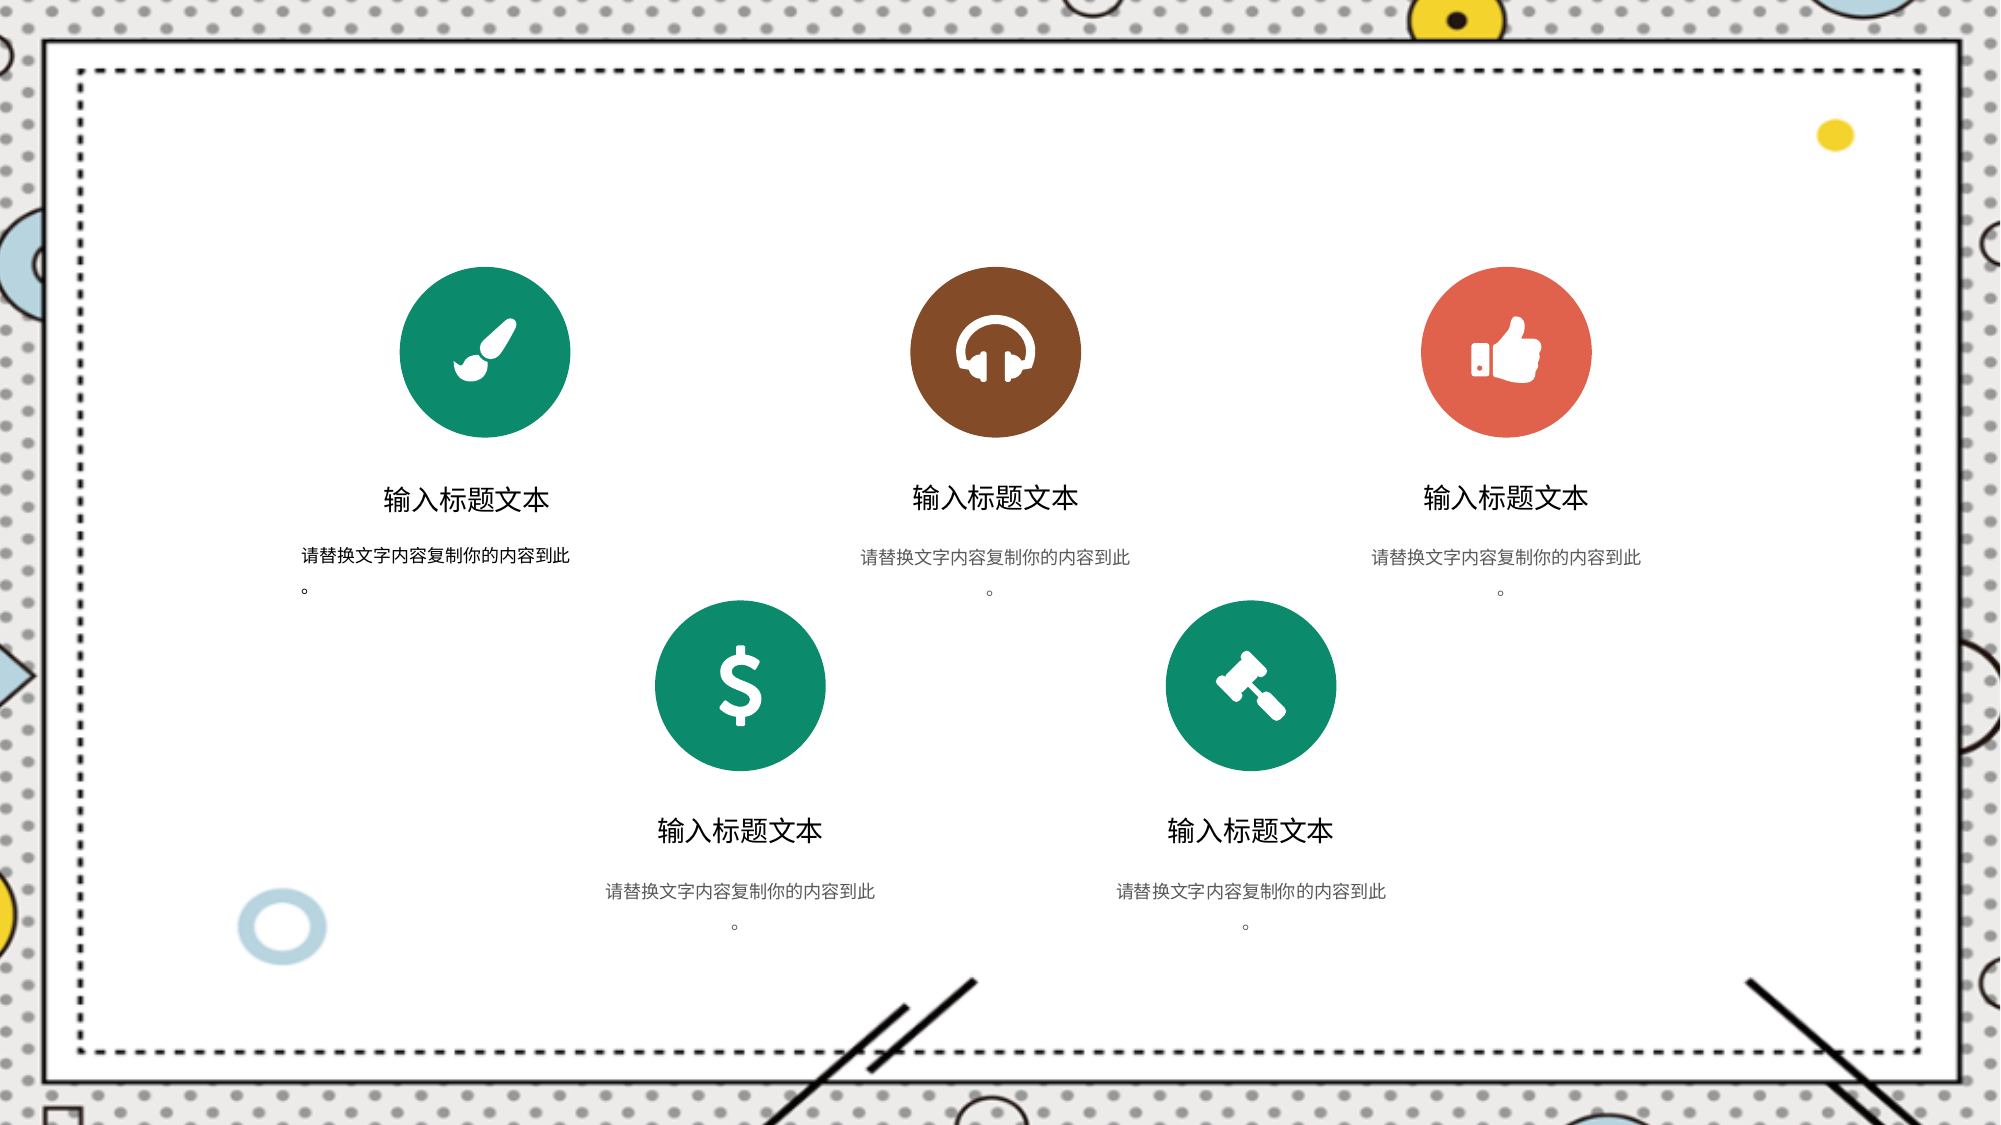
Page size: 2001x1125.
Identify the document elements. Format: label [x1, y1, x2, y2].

picture [0, 0, 2001, 1125]
text_box [575, 600, 906, 935]
text_box [301, 266, 669, 600]
text_box [1341, 266, 1672, 602]
text_box [830, 266, 1161, 602]
text_box [1086, 600, 1416, 935]
